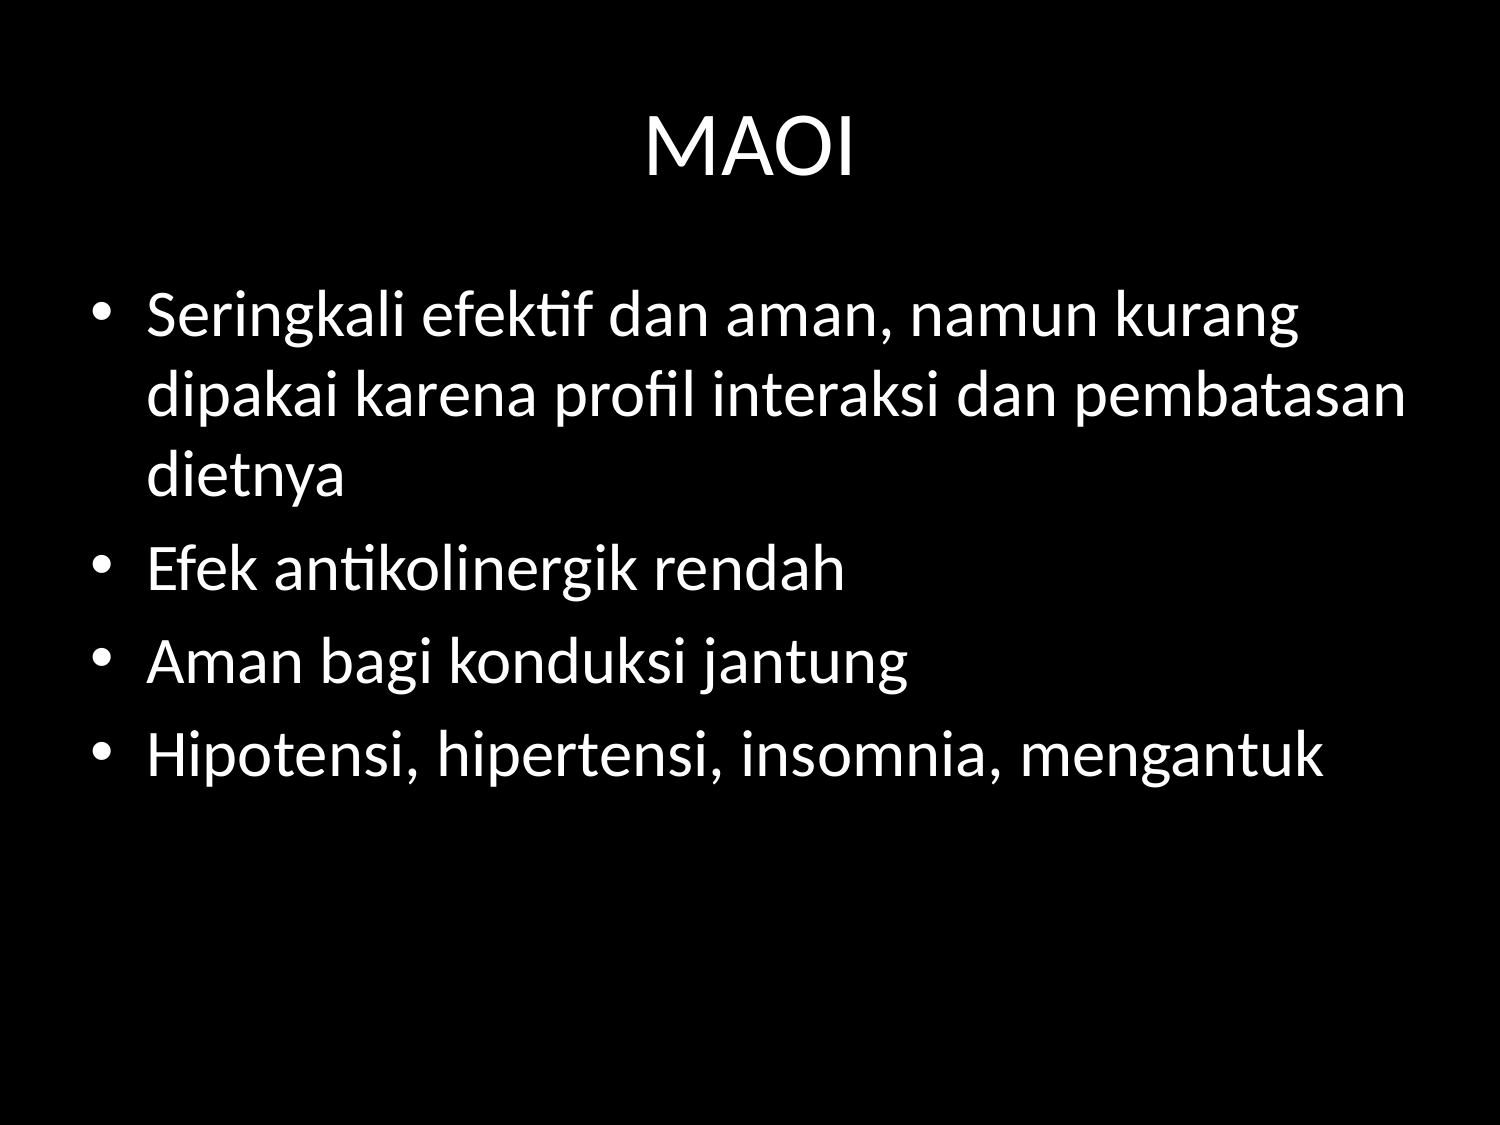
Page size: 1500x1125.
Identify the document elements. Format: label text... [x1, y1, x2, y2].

title MAOI [75, 45, 1425, 233]
list Seringkali efektif dan aman, namun kurang dipakai karena profil interaksi dan pembatasan dietnya Efek antikolinergik rendah Aman bagi konduksi jantung Hipotensi, hipertensi, insomnia, mengantuk [75, 262, 1425, 1005]
